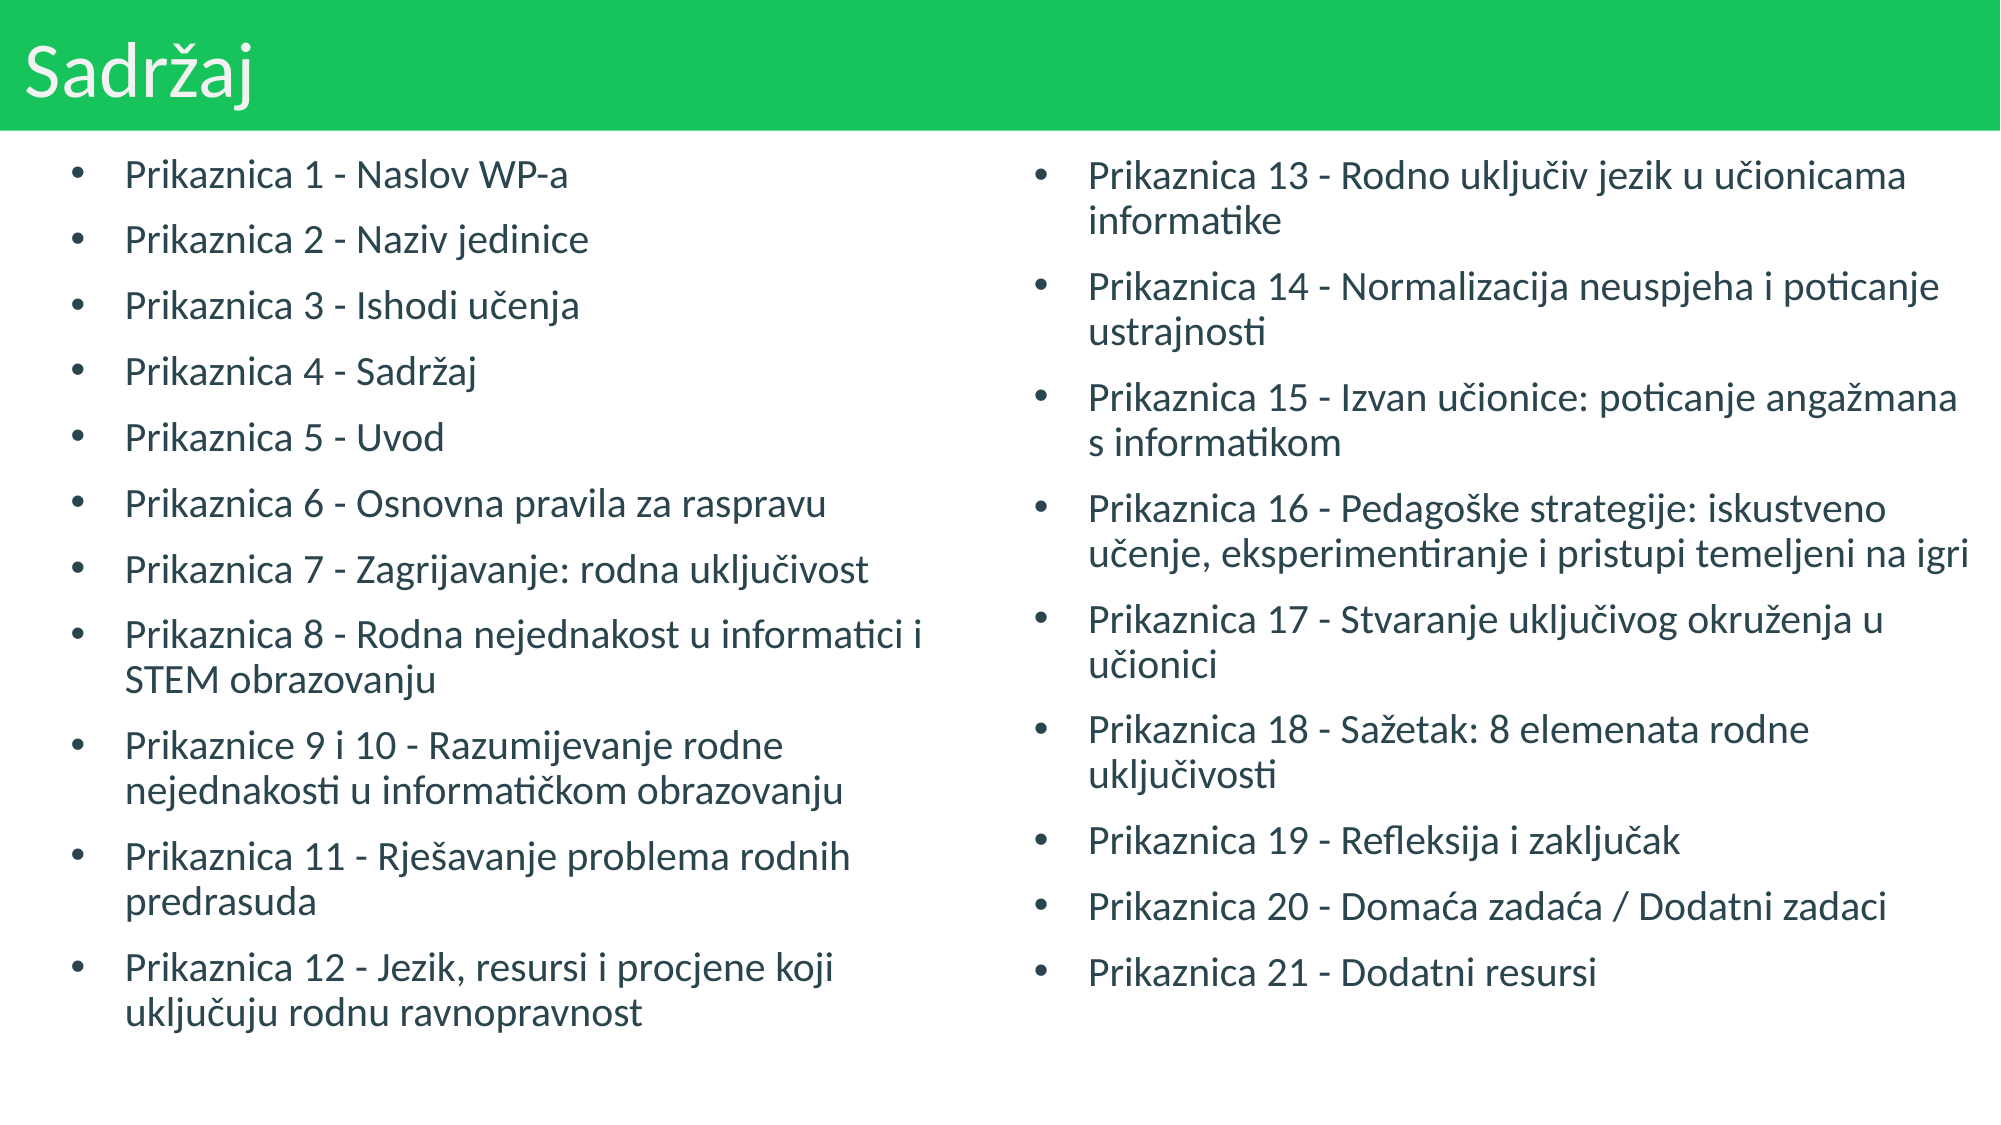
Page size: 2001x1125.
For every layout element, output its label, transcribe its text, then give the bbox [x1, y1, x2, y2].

title Sadržaj [16, 13, 1976, 131]
list Prikaznica 1 - Naslov WP-a Prikaznica 2 - Naziv jedinice Prikaznica 3 - Ishodi učenja Prikaznica 4 - Sadržaj Prikaznica 5 - Uvod Prikaznica 6 - Osnovna pravila za raspravu Prikaznica 7 - Zagrijavanje: rodna uključivost Prikaznica 8 - Rodna nejednakost u informatici i STEM obrazovanju Prikaznice 9 i 10 - Razumijevanje rodne nejednakosti u informatičkom obrazovanju Prikaznica 11 - Rješavanje problema rodnih predrasuda Prikaznica 12 - Jezik, resursi i procjene koji uključuju rodnu ravnopravnost [16, 144, 969, 1108]
list Prikaznica 13 - Rodno uključiv jezik u učionicama informatike Prikaznica 14 - Normalizacija neuspjeha i poticanje ustrajnosti Prikaznica 15 - Izvan učionice: poticanje angažmana s informatikom Prikaznica 16 - Pedagoške strategije: iskustveno učenje, eksperimentiranje i pristupi temeljeni na igri Prikaznica 17 - Stvaranje uključivog okruženja u učionici Prikaznica 18 - Sažetak: 8 elemenata rodne uključivosti Prikaznica 19 - Refleksija i zaključak Prikaznica 20 - Domaća zadaća / Dodatni zadaci Prikaznica 21 - Dodatni resursi [979, 146, 1988, 1110]
